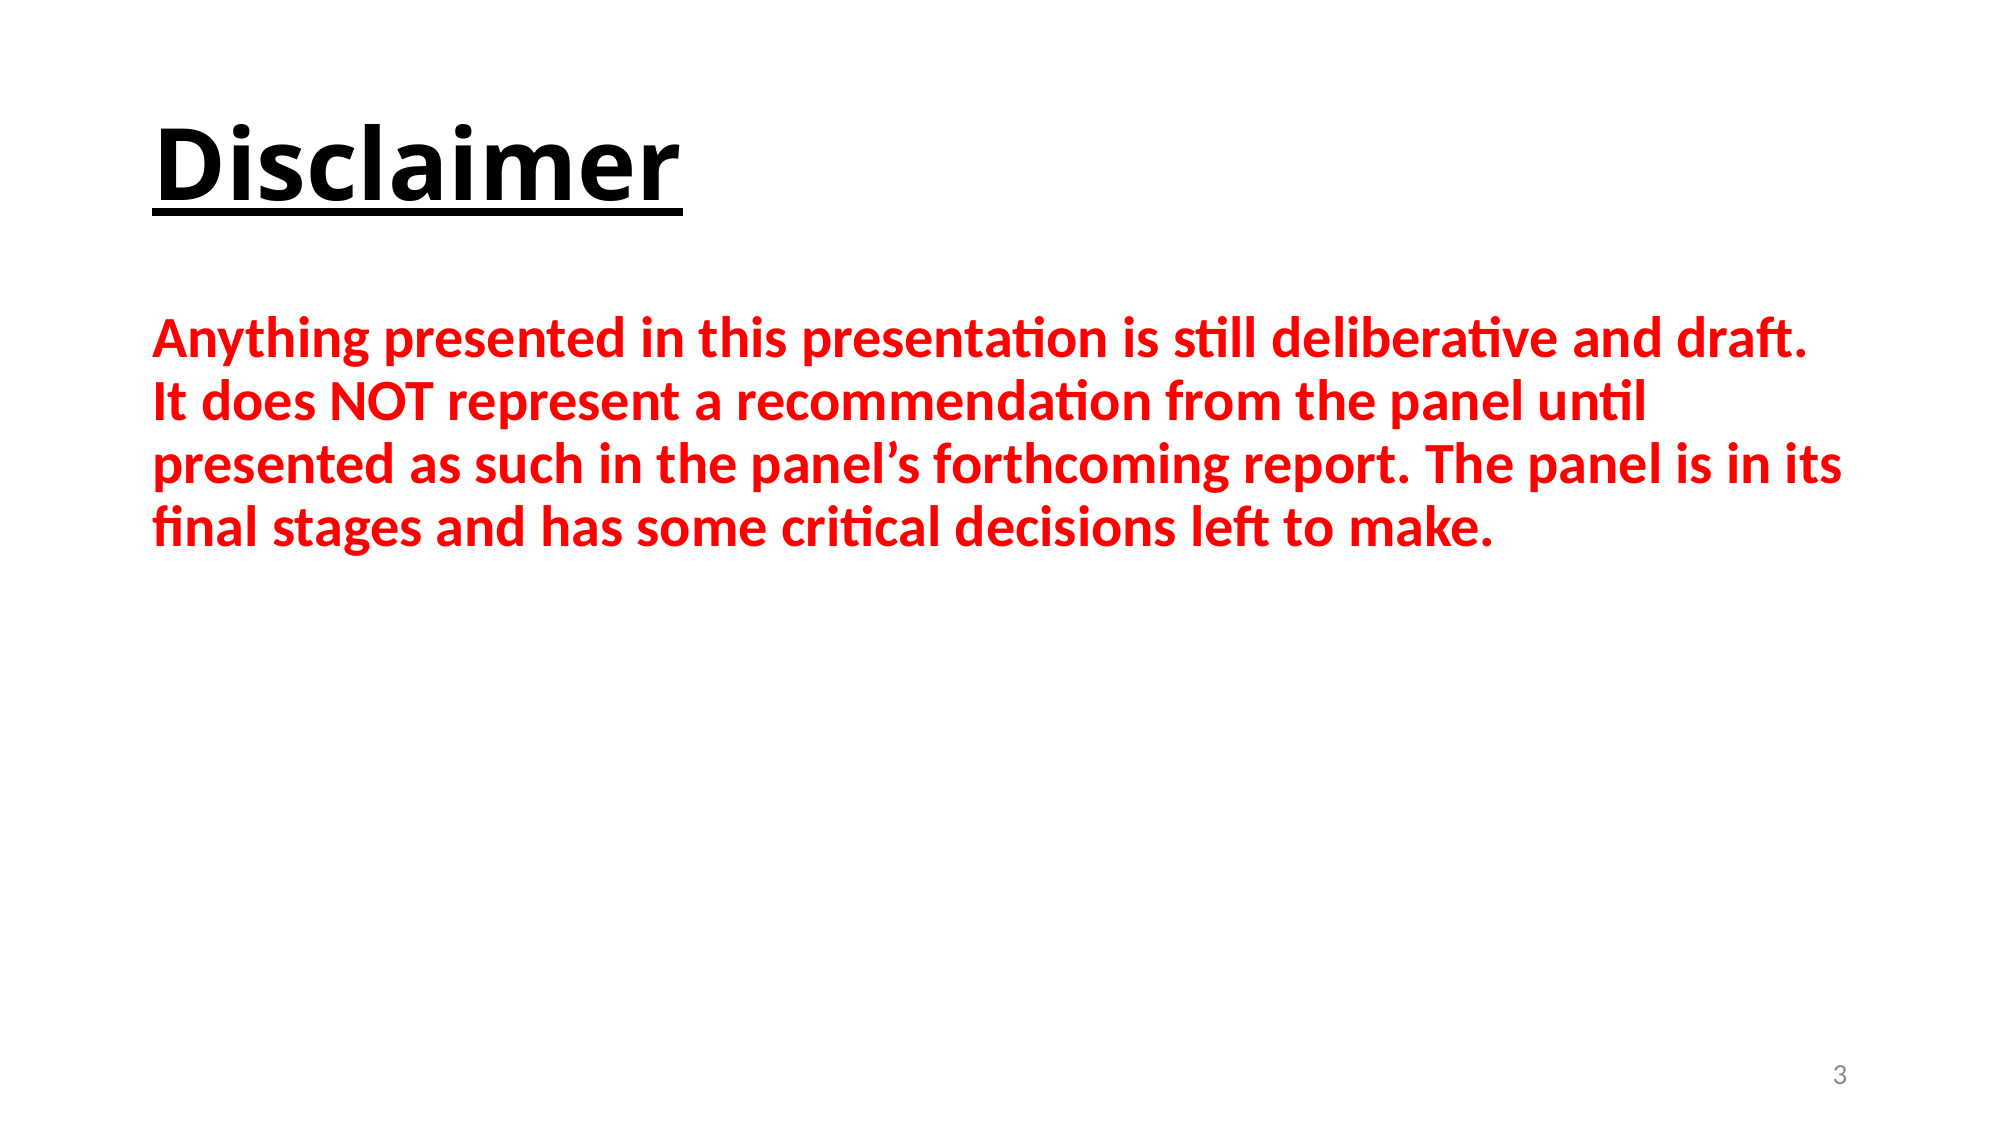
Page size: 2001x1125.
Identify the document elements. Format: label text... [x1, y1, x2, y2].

slide_number 3 [1412, 1042, 1863, 1103]
title Disclaimer [137, 59, 1863, 278]
list Anything presented in this presentation is still deliberative and draft. It does NOT represent a recommendation from the panel until presented as such in the panel’s forthcoming report. The panel is in its final stages and has some critical decisions left to make. [137, 299, 1863, 1014]
